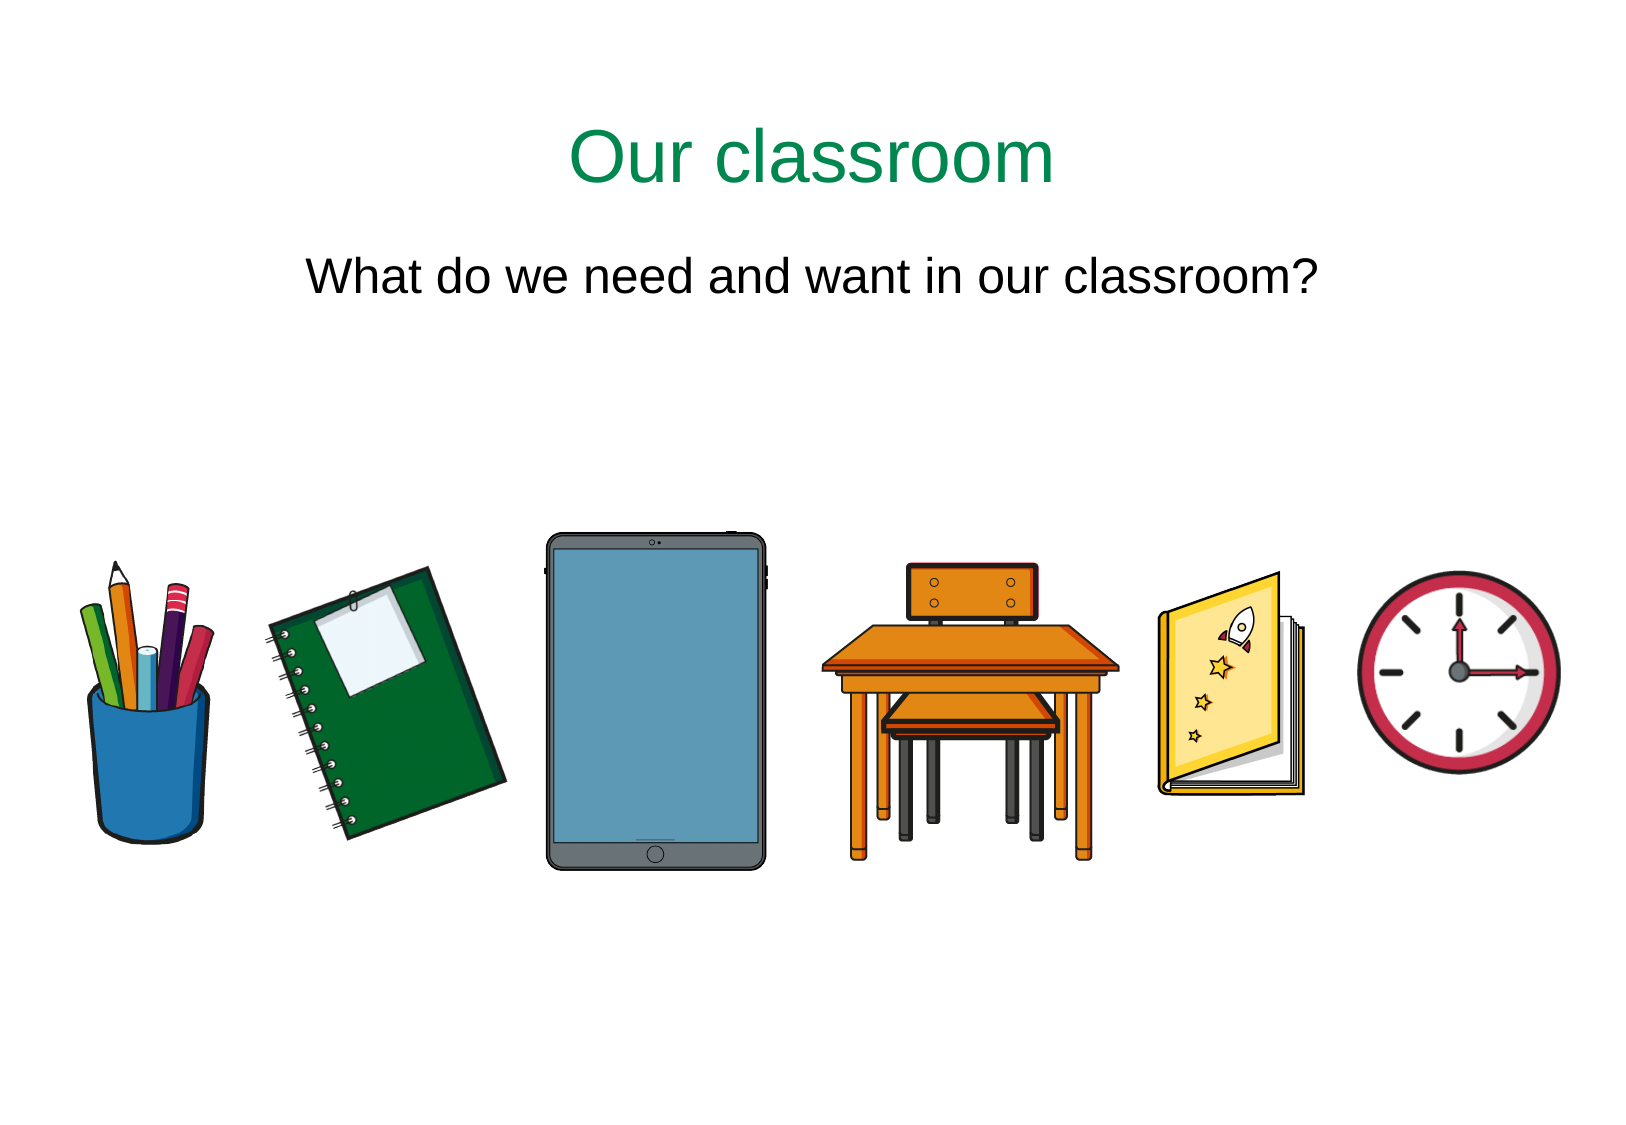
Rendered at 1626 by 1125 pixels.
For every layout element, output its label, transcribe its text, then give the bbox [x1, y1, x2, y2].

picture [544, 531, 768, 871]
picture [259, 563, 507, 843]
picture [42, 531, 255, 845]
picture [820, 562, 1120, 861]
text_box What do we need and want in our classroom? [137, 236, 1488, 297]
picture [1357, 570, 1562, 776]
picture [1156, 570, 1305, 797]
title Our classroom [0, 118, 1625, 199]
